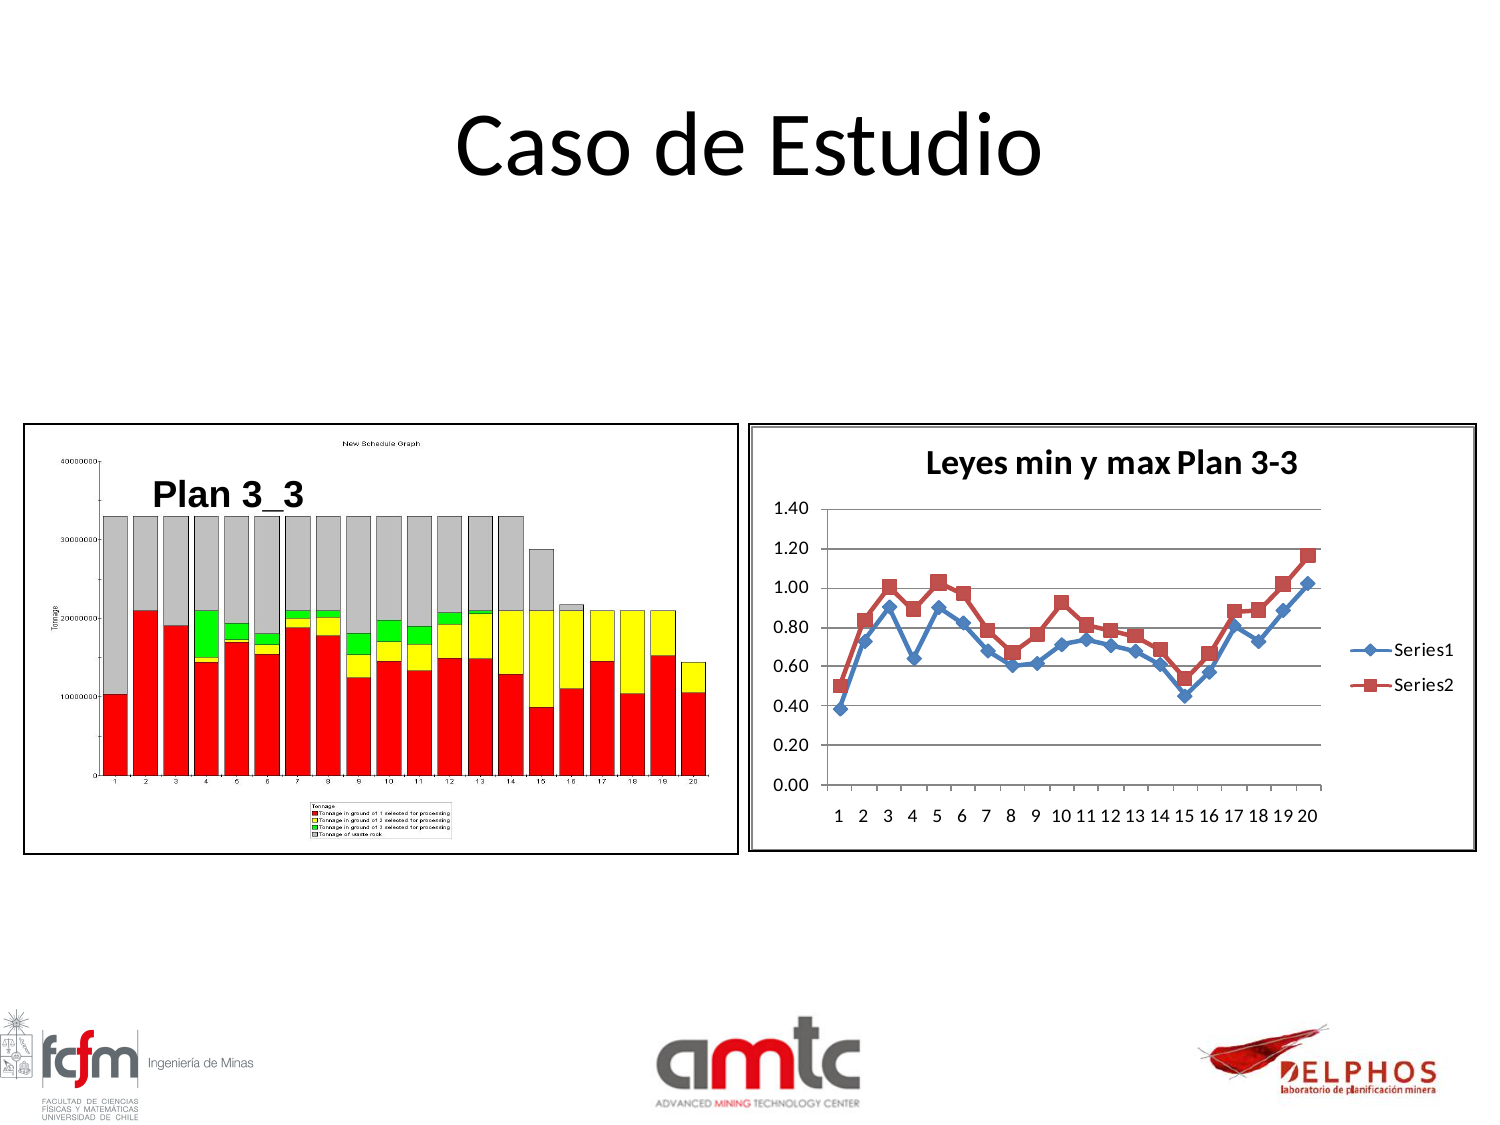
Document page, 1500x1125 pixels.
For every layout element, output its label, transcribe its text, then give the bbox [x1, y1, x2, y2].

picture [642, 1006, 876, 1125]
picture [0, 1006, 254, 1125]
title Caso de Estudio [74, 44, 1426, 233]
picture [24, 424, 738, 854]
picture [749, 424, 1476, 851]
picture [1178, 1006, 1500, 1125]
